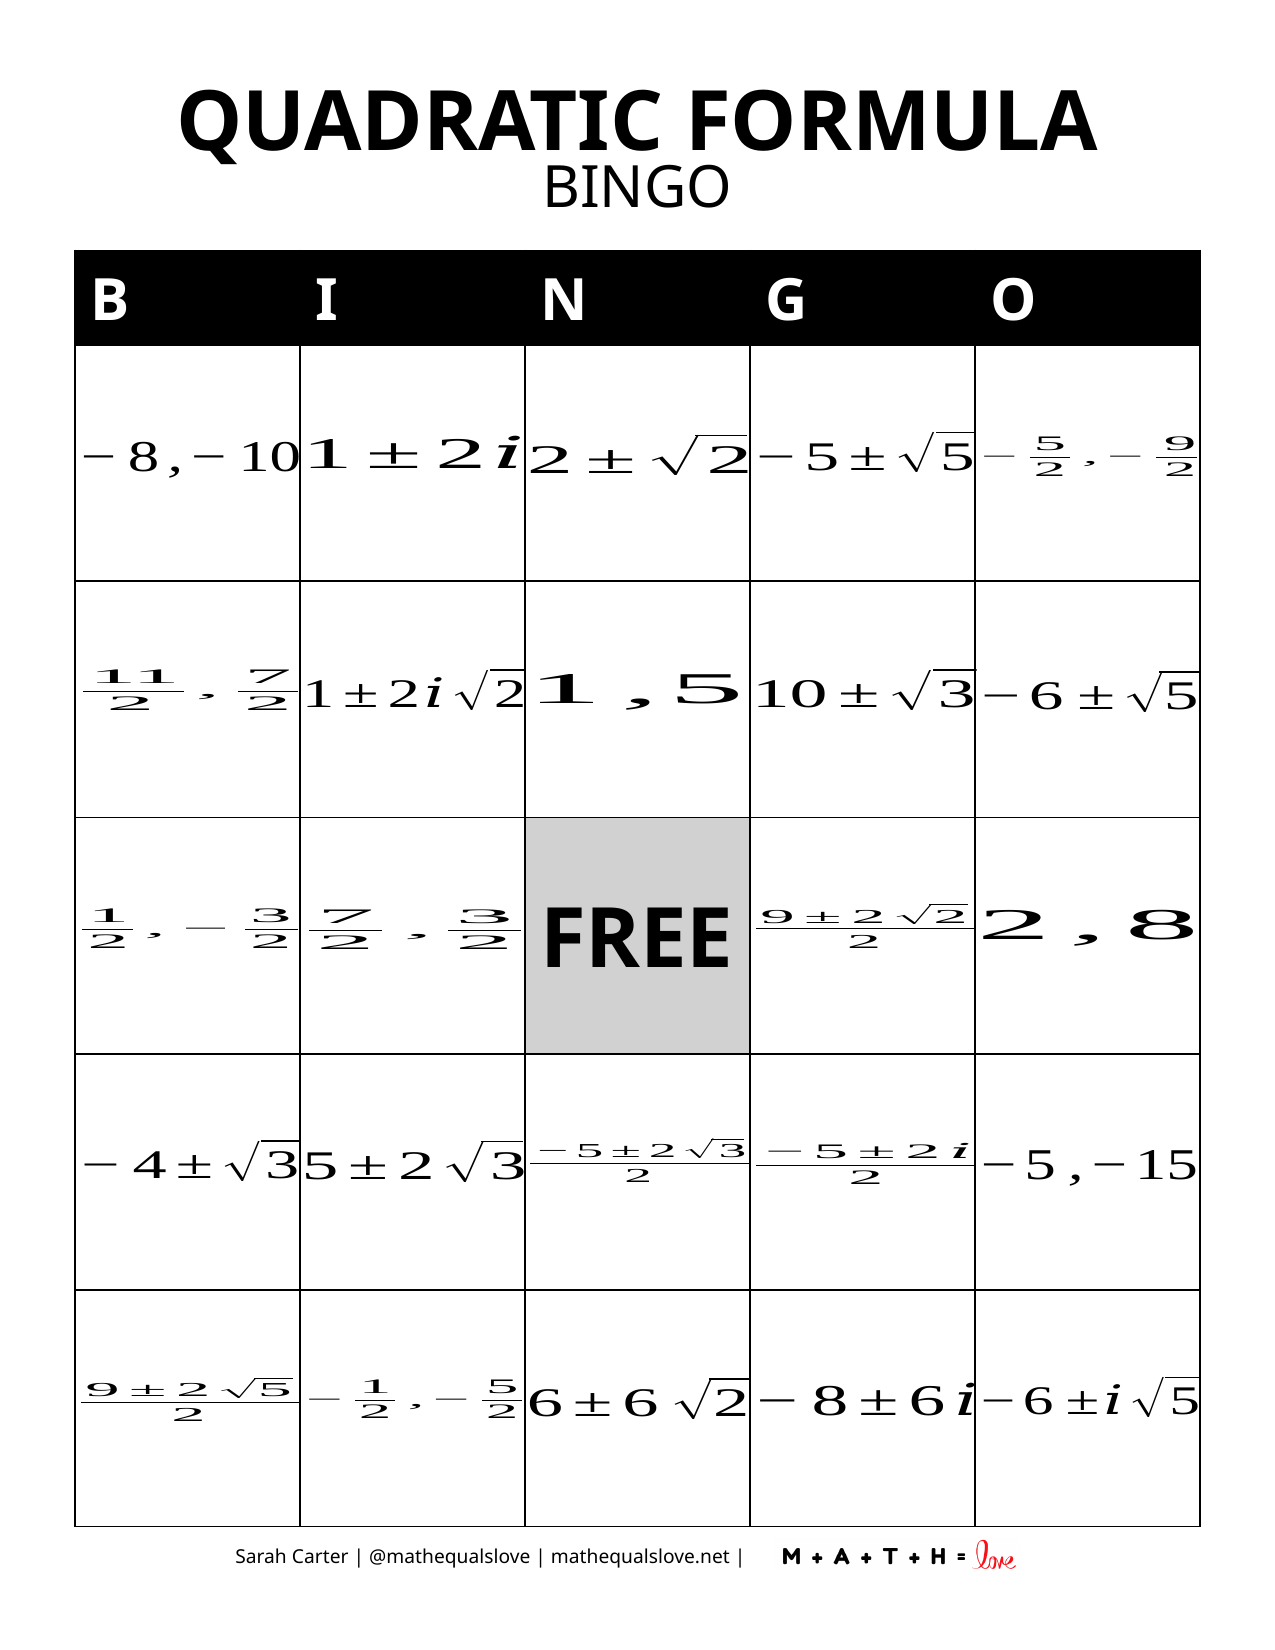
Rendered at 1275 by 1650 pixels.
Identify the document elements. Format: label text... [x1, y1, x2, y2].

table_cell [76, 1055, 299, 1289]
table_cell [751, 582, 974, 817]
table_cell [976, 1291, 1199, 1526]
table_cell [526, 1291, 749, 1526]
table_header I [301, 251, 524, 344]
text_box BINGO [74, 175, 1200, 226]
table_cell [751, 1291, 974, 1526]
table_cell [301, 1055, 524, 1289]
table_cell [301, 1291, 524, 1526]
table_header N [526, 251, 749, 344]
table_cell [526, 1055, 749, 1289]
table_cell [526, 582, 749, 817]
table_cell [76, 1291, 299, 1526]
table_cell [526, 346, 749, 580]
table_cell [976, 1055, 1199, 1289]
table_cell [976, 582, 1199, 817]
table_header G [751, 251, 974, 344]
table_cell [76, 582, 299, 817]
table_cell [751, 346, 974, 580]
table_cell [76, 346, 299, 580]
table_cell [976, 818, 1199, 1053]
table_cell [76, 818, 299, 1053]
table_cell [301, 818, 524, 1053]
table_cell [301, 346, 524, 580]
table_cell [301, 582, 524, 817]
table_cell FREE [526, 818, 749, 1053]
table_cell [751, 1055, 974, 1289]
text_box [220, 1535, 1055, 1576]
table_cell [976, 346, 1199, 580]
text_box QUADRATIC FORMULA [74, 59, 1200, 175]
table_header B [76, 251, 299, 344]
table_header O [976, 251, 1199, 344]
table_cell [751, 818, 974, 1053]
